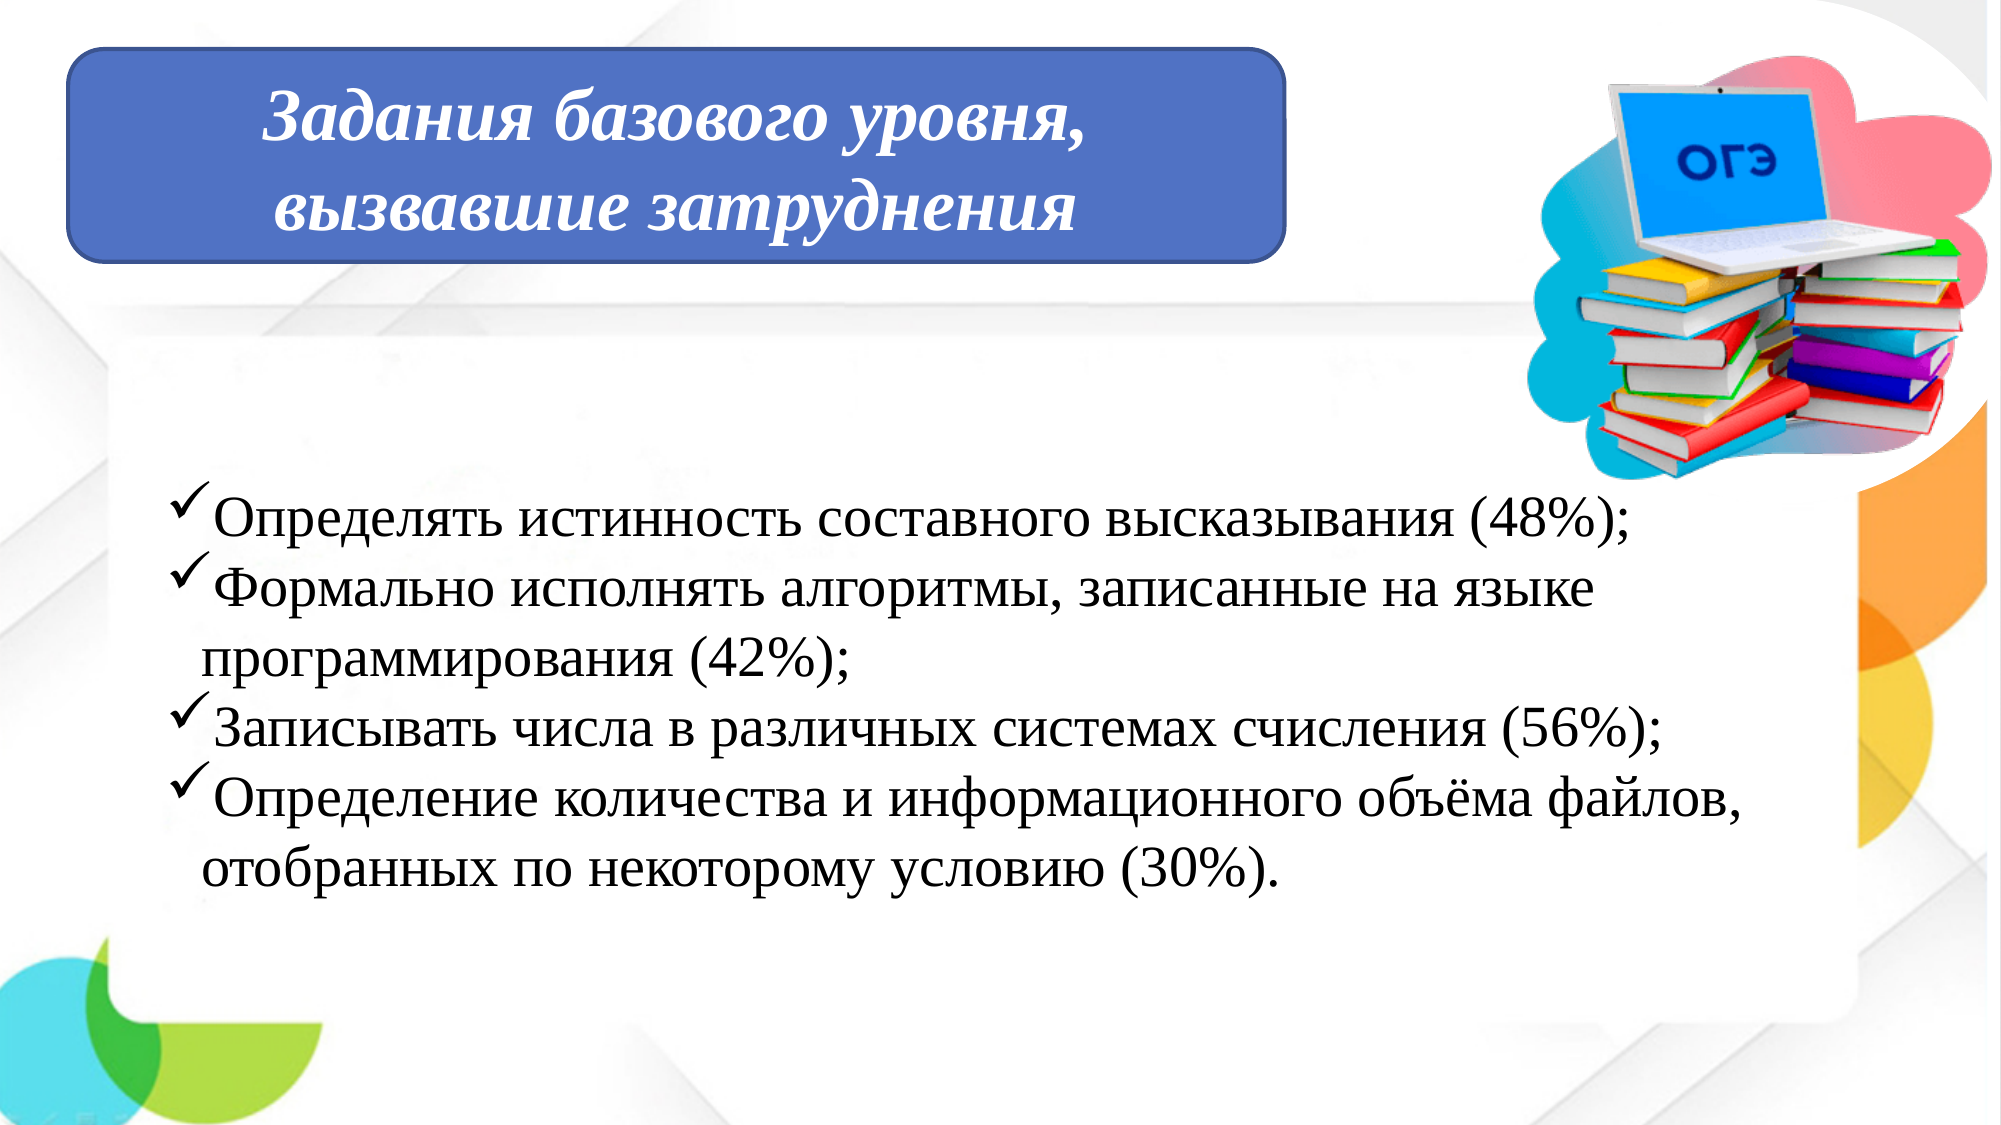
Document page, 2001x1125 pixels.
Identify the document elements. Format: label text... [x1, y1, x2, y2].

text_box Определять истинность составного высказывания (48%); Формально исполнять алгоритмы, записанные на языке программирования (42%); Записывать числа в различных системах счисления (56%); Определение количества и информационного объёма файлов, отобранных по некоторому условию (30%). [150, 470, 1817, 905]
picture [0, 0, 2001, 1125]
text_box Задания базового уровня, вызвавшие затруднения [66, 46, 1287, 264]
